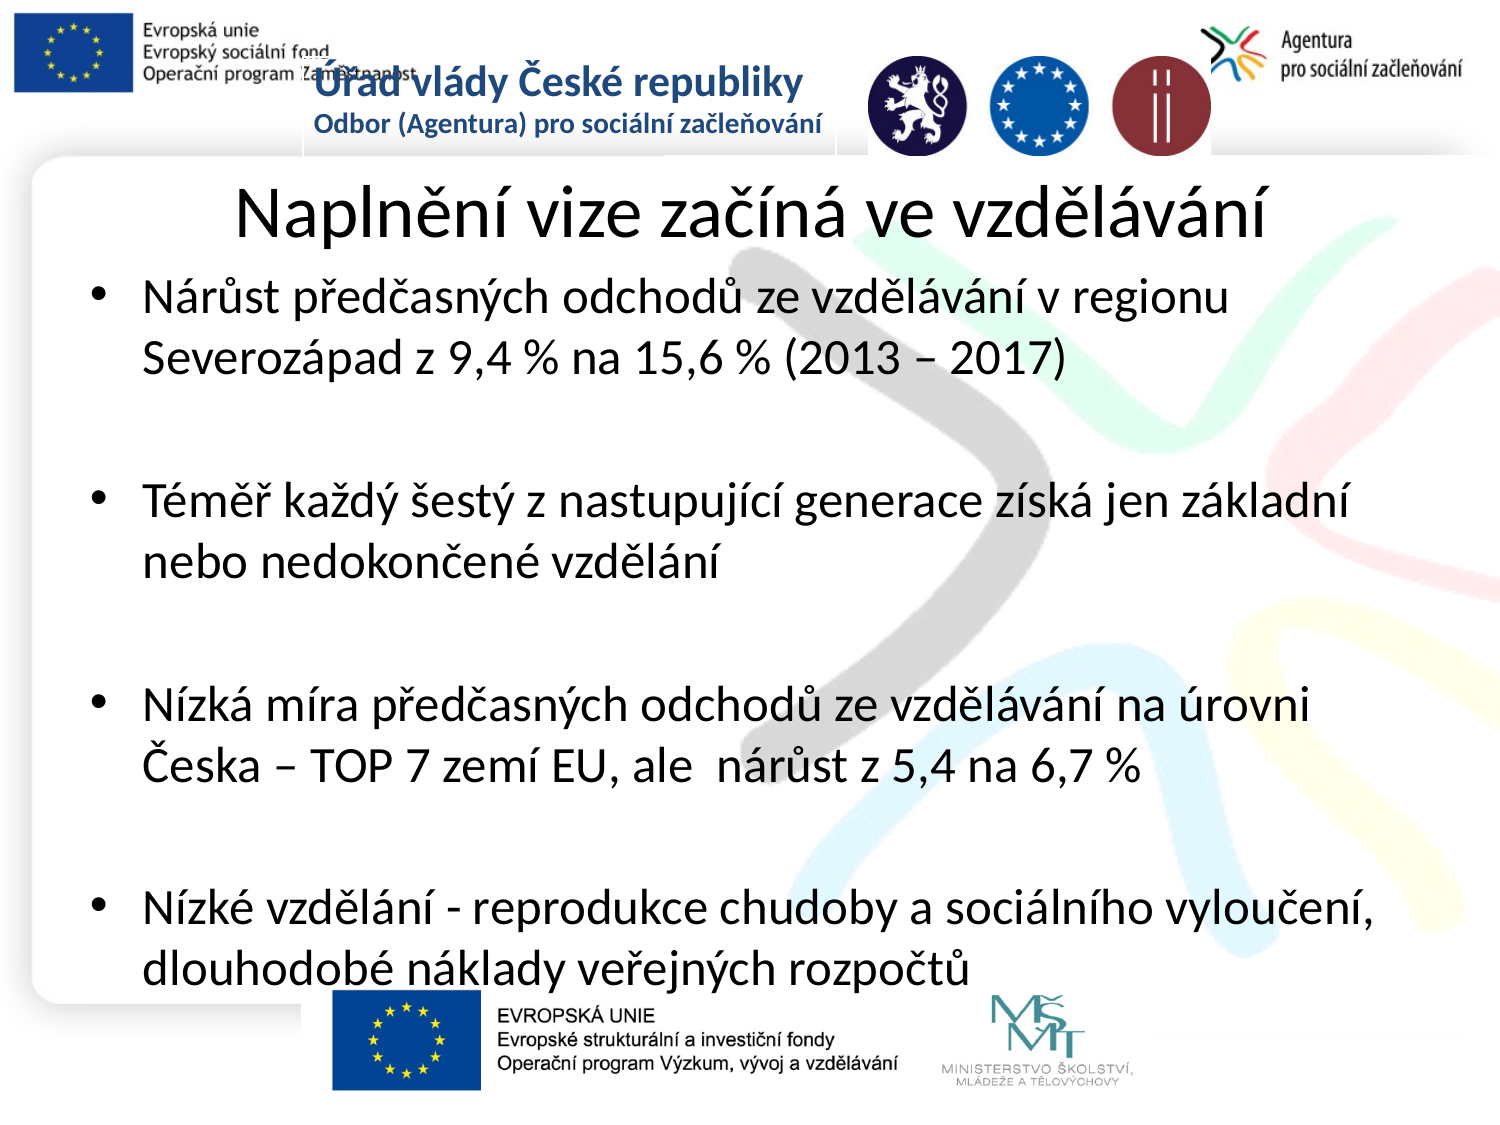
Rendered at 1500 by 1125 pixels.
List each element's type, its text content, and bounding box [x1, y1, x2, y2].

picture [0, 0, 1500, 1125]
title Naplnění vize začíná ve vzdělávání [76, 113, 1427, 302]
list Nárůst předčasných odchodů ze vzdělávání v regionu Severozápad z 9,4 % na 15,6 % (2013 – 2017) Téměř každý šestý z nastupující generace získá jen základní nebo nedokončené vzdělání Nízká míra předčasných odchodů ze vzdělávání na úrovni Česka – TOP 7 zemí EU, ale nárůst z 5,4 na 6,7 % Nízké vzdělání - reprodukce chudoby a sociálního vyloučení, dlouhodobé náklady veřejných rozpočtů [75, 255, 1425, 1005]
picture [304, 58, 835, 113]
